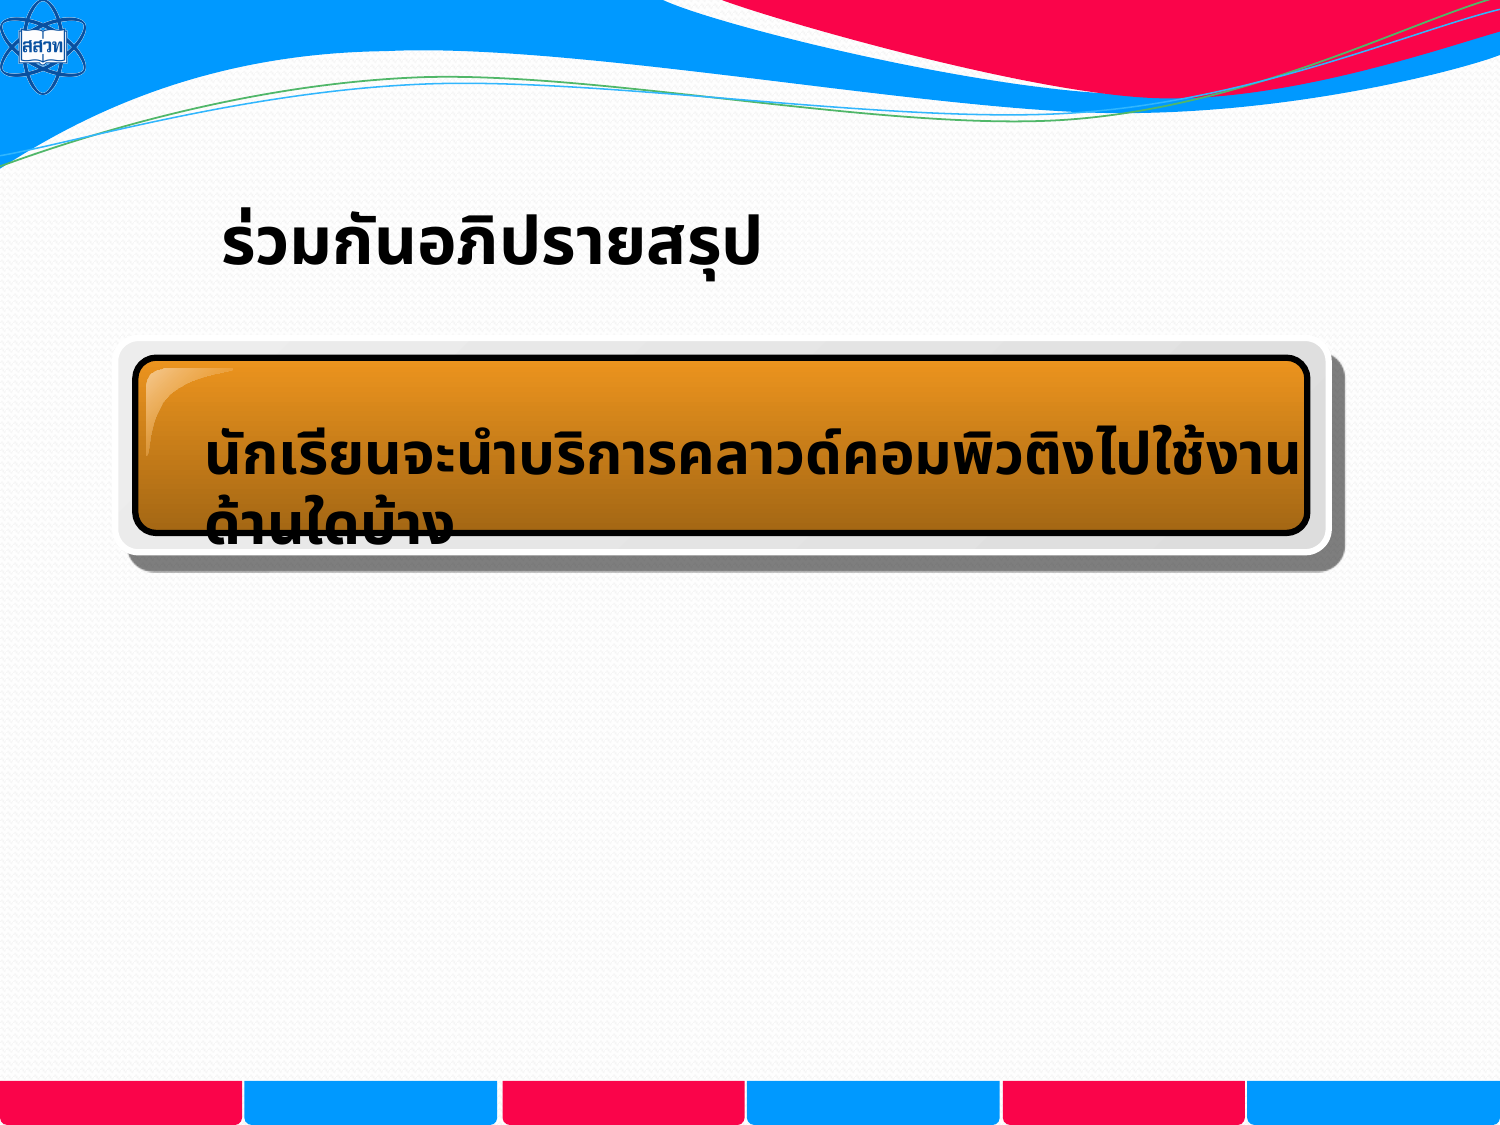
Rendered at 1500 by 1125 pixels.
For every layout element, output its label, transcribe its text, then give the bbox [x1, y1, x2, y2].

text_box ร่วมกันอภิปรายสรุป [56, 190, 896, 286]
text_box [146, 368, 233, 456]
text_box [115, 337, 1329, 553]
text_box นักเรียนจะนำบริการคลาวด์คอมพิวติงไปใช้งานด้านใดบ้าง [190, 408, 1329, 564]
picture [0, 0, 86, 95]
text_box [135, 357, 1308, 533]
